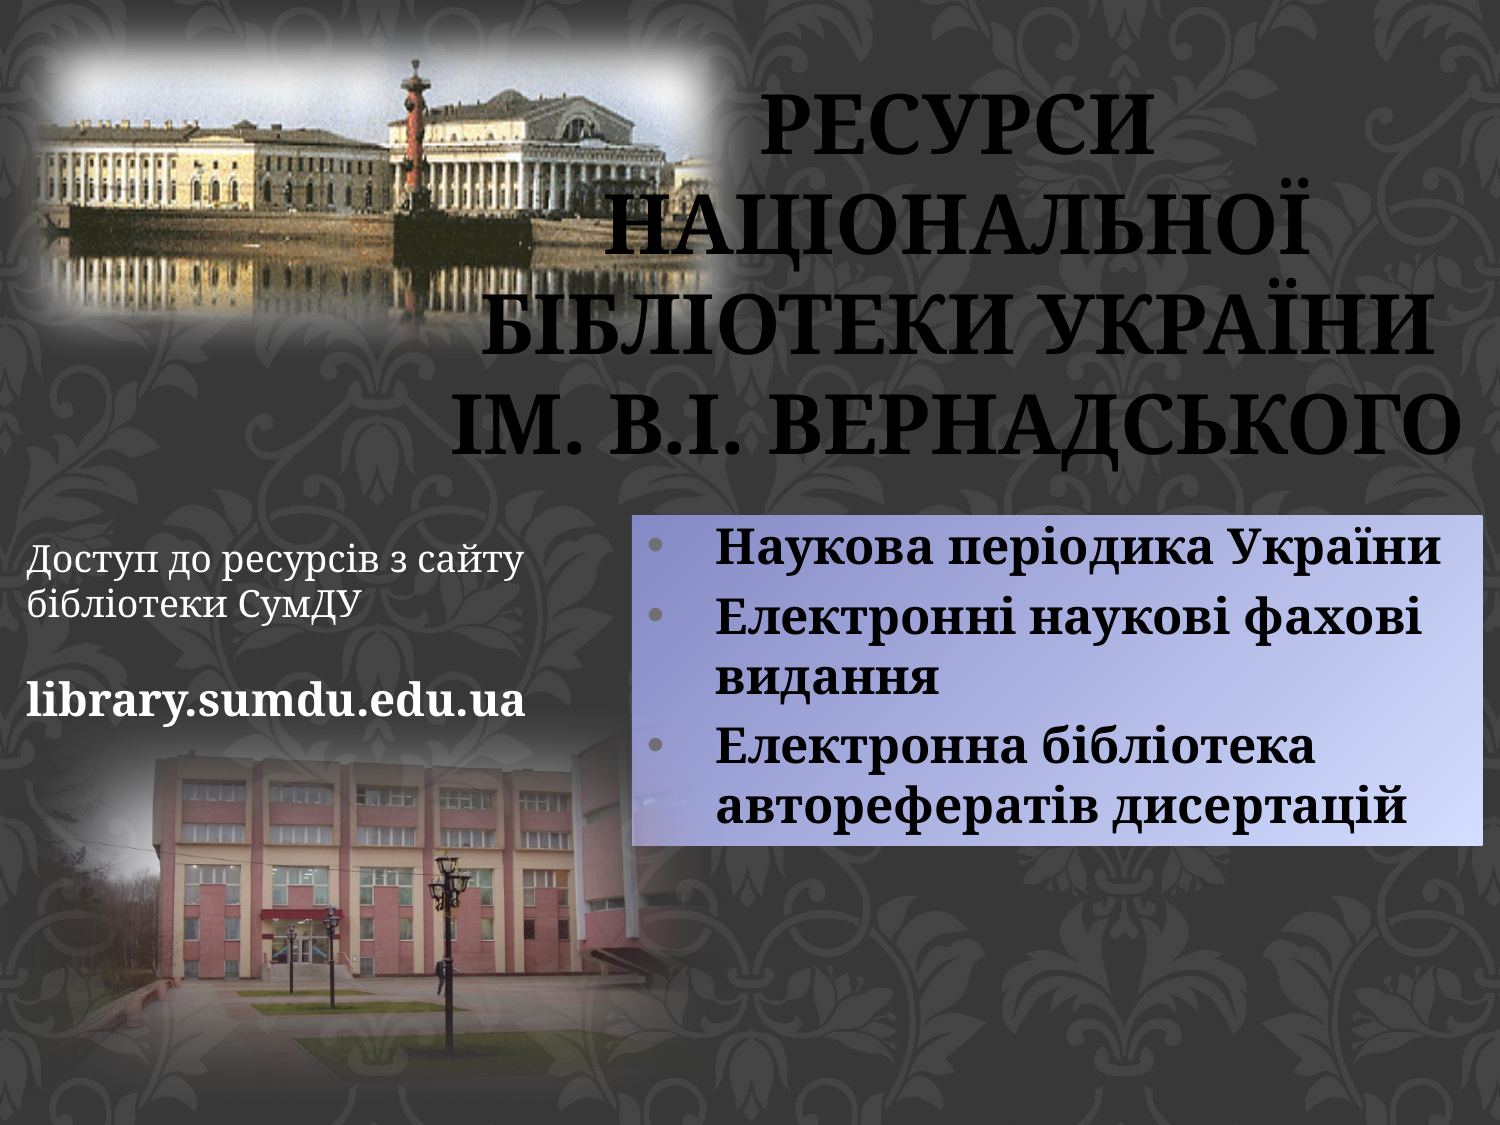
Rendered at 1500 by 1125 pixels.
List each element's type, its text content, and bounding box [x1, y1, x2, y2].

subtitle Наукова періодика України Електронні наукові фахові видання Електронна бібліотека авторефератів дисертацій [631, 515, 1483, 846]
picture [0, 0, 762, 362]
text_box Доступ до ресурсів з сайту бібліотеки СумДУ library.sumdu.edu.ua [11, 528, 597, 693]
title РЕСУРСИ НАЦІОНАЛЬНОЇ БІБЛІОТЕКИ УКРАЇНИ ІМ. В.І. ВЕРНАДСЬКОГО [408, 25, 1500, 510]
picture [0, 693, 727, 1121]
